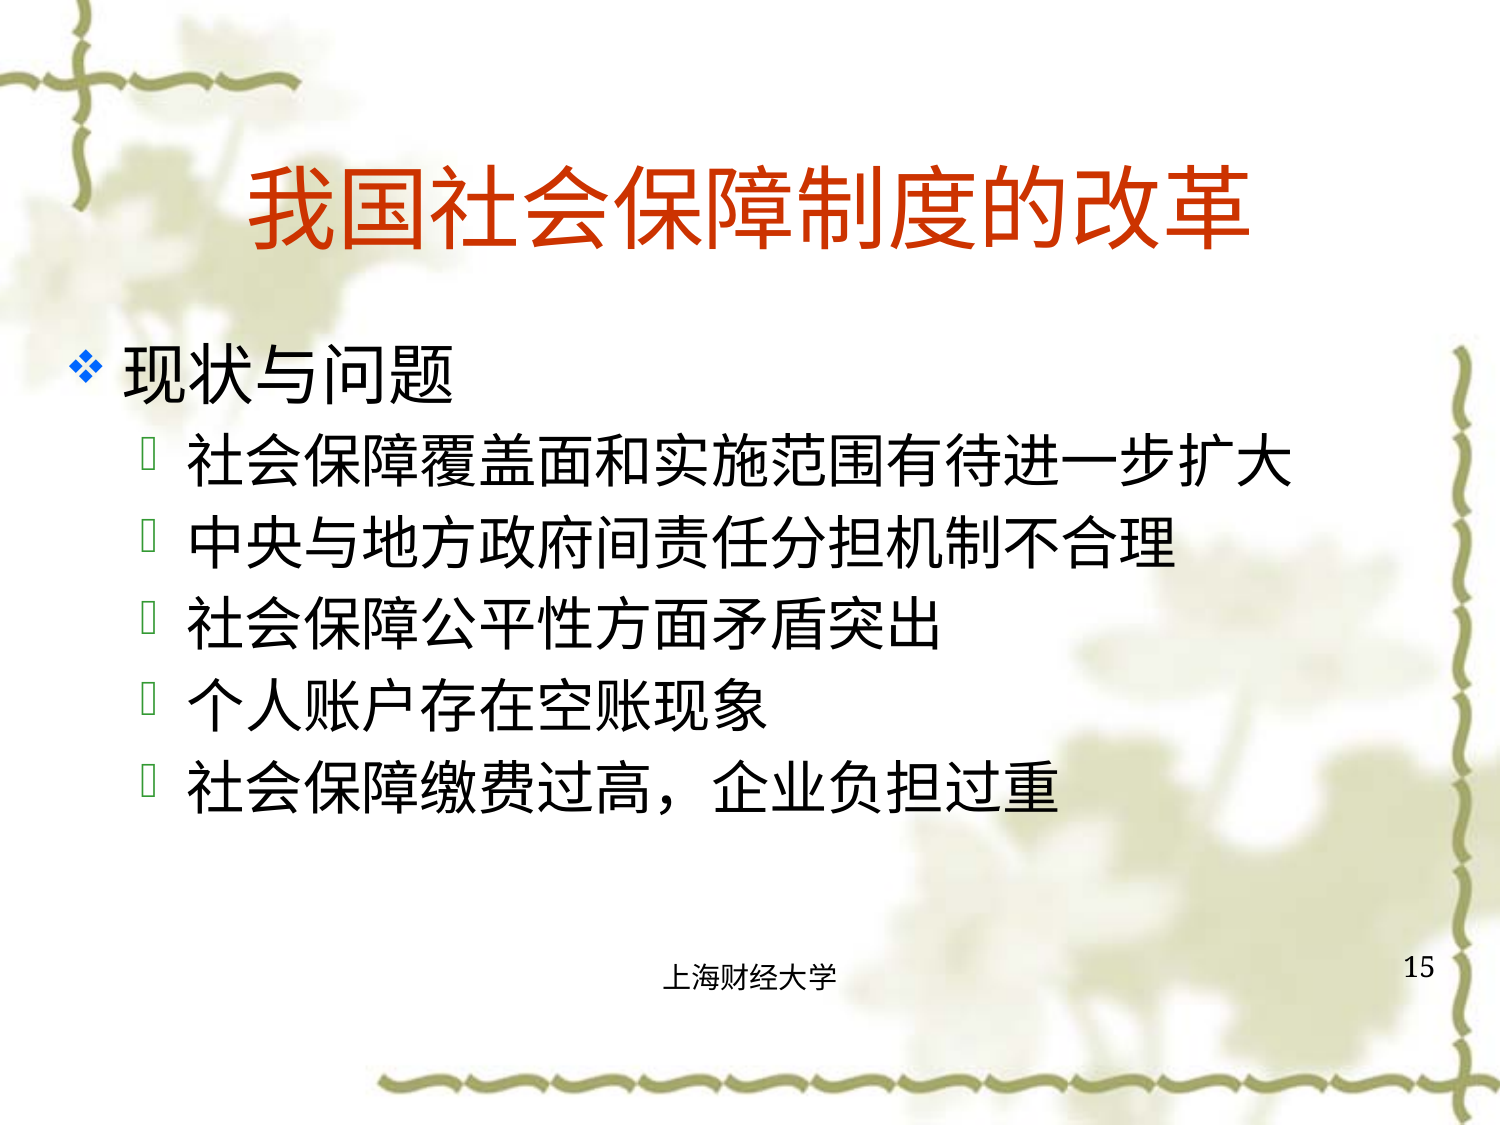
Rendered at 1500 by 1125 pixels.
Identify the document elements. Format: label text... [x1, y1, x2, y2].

footer 上海财经大学 [512, 952, 988, 1066]
picture [0, 0, 1500, 1125]
title 我国社会保障制度的改革 [49, 112, 1451, 301]
list 现状与问题 社会保障覆盖面和实施范围有待进一步扩大 中央与地方政府间责任分担机制不合理 社会保障公平性方面矛盾突出 个人账户存在空账现象 社会保障缴费过高，企业负担过重 [49, 324, 1452, 963]
slide_number 15 [1074, 940, 1451, 1066]
